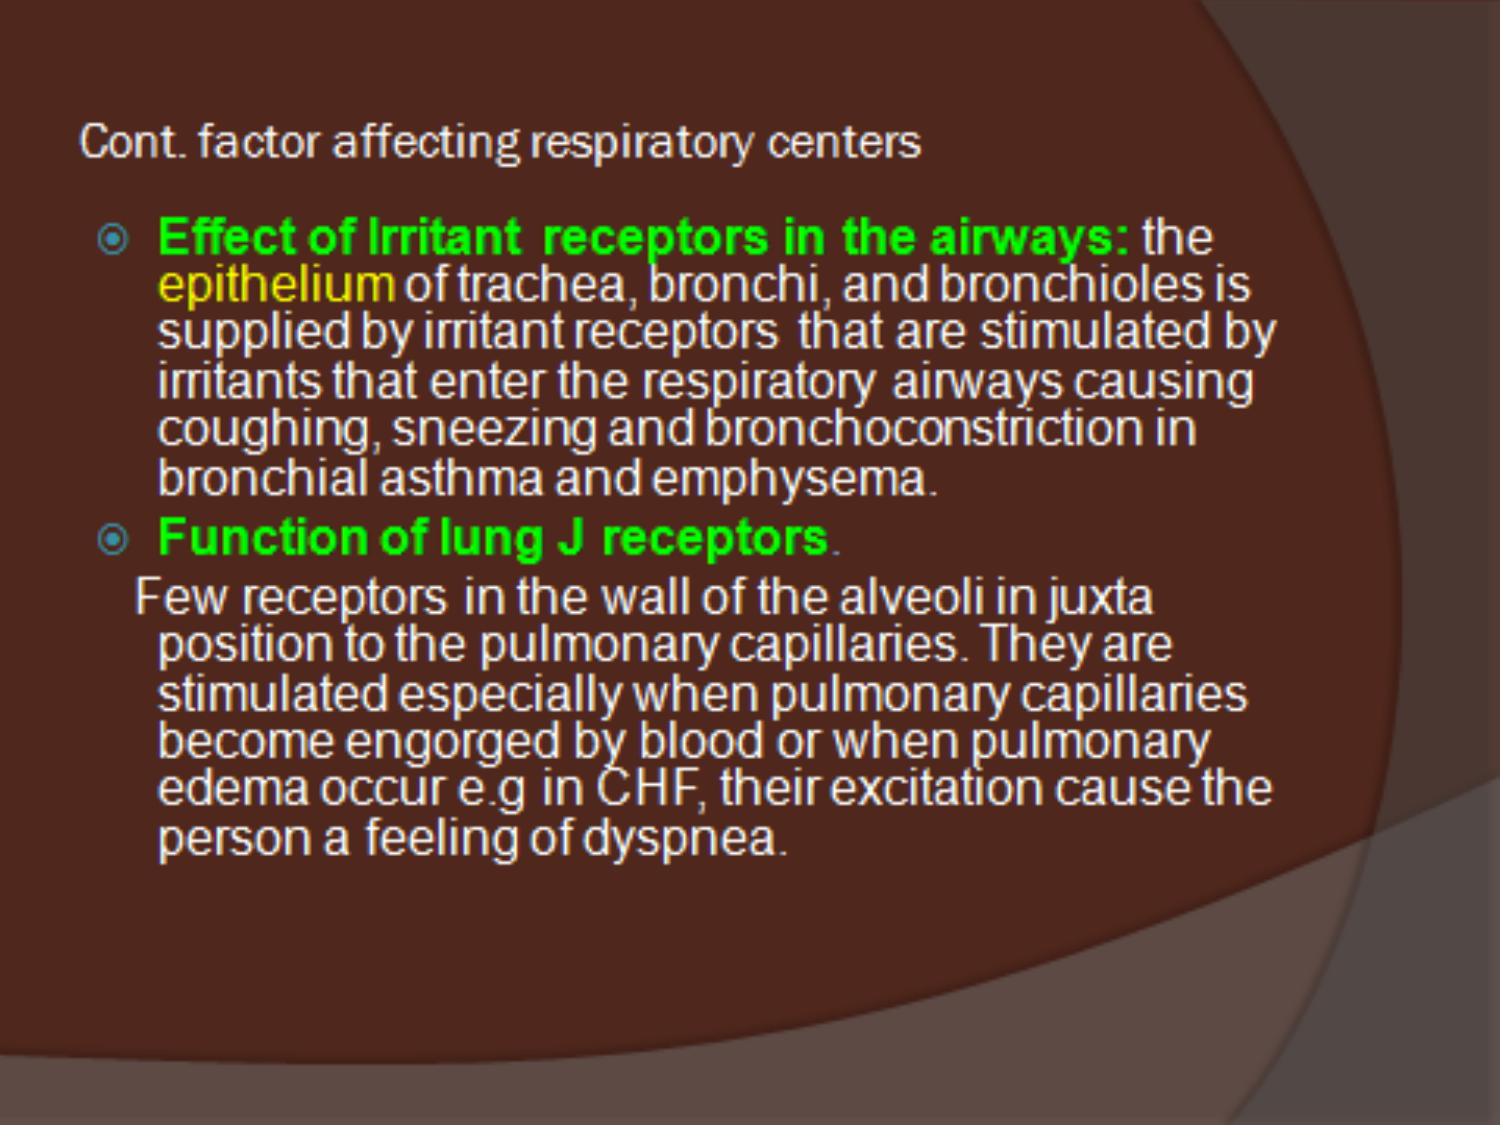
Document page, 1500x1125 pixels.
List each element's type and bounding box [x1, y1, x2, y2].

text_box [0, 0, 1500, 1125]
